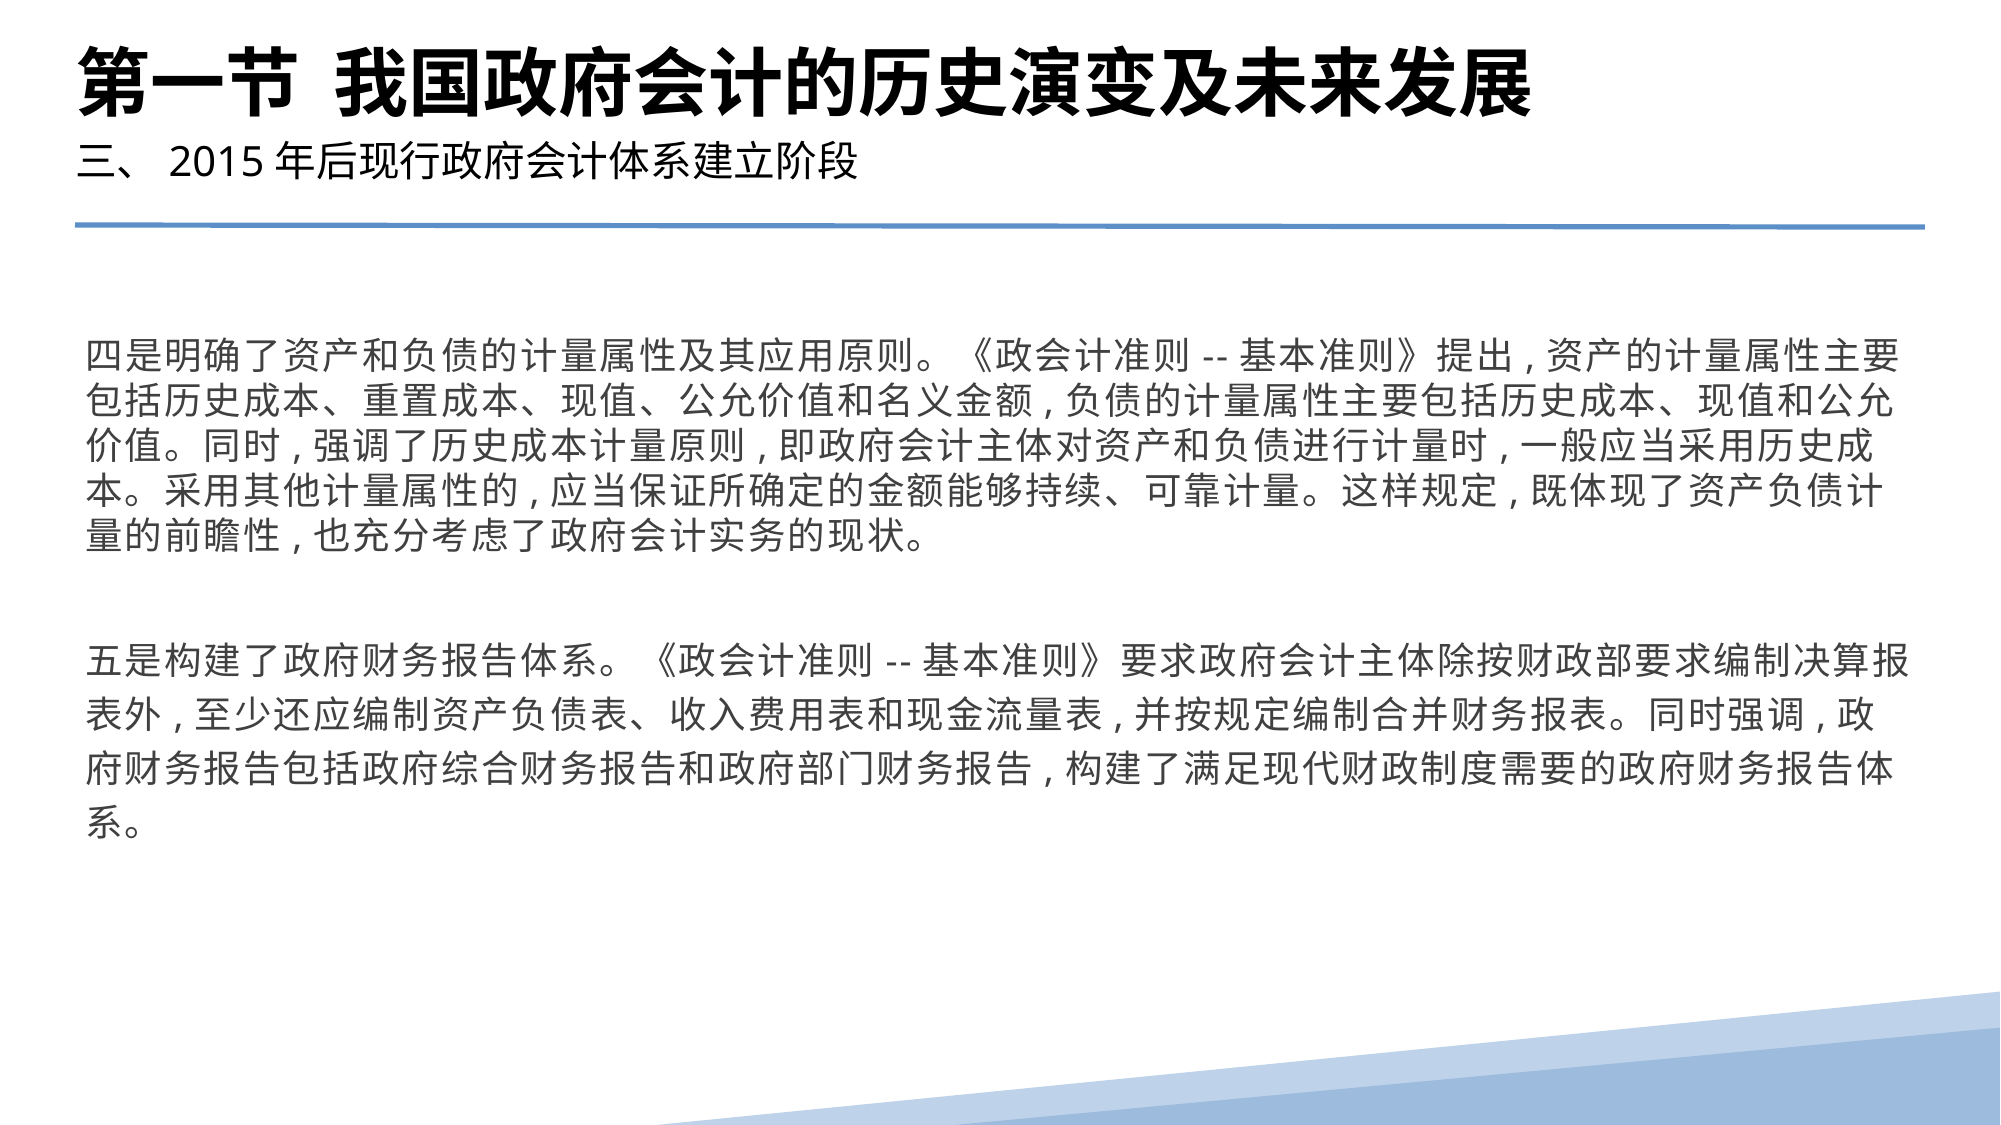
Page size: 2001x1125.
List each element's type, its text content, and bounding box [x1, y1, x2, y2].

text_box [656, 991, 2000, 1125]
text_box 三、2015年后现行政府会计体系建立阶段 [75, 124, 1925, 200]
text_box 四是明确了资产和负债的计量属性及其应用原则。《政会计准则--基本准则》提出,资产的计量属性主要包括历史成本、重置成本、现值、公允价值和名义金额,负债的计量属性主要包括历史成本、现值和公允价值。同时,强调了历史成本计量原则,即政府会计主体对资产和负债进行计量时,一般应当采用历史成本。采用其他计量属性的,应当保证所确定的金额能够持续、可靠计量。这样规定,既体现了资产负债计量的前瞻性,也充分考虑了政府会计实务的现状。 五是构建了政府财务报告体系。《政会计准则--基本准则》要求政府会计主体除按财政部要求编制决算报表外,至少还应编制资产负债表、收入费用表和现金流量表,并按规定编制合并财务报表。同时强调,政府财务报告包括政府综合财务报告和政府部门财务报告,构建了满足现代财政制度需要的政府财务报告体系。 [75, 328, 1925, 1022]
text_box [74, 224, 1925, 228]
text_box 第一节 我国政府会计的历史演变及未来发展 [75, 24, 1925, 124]
